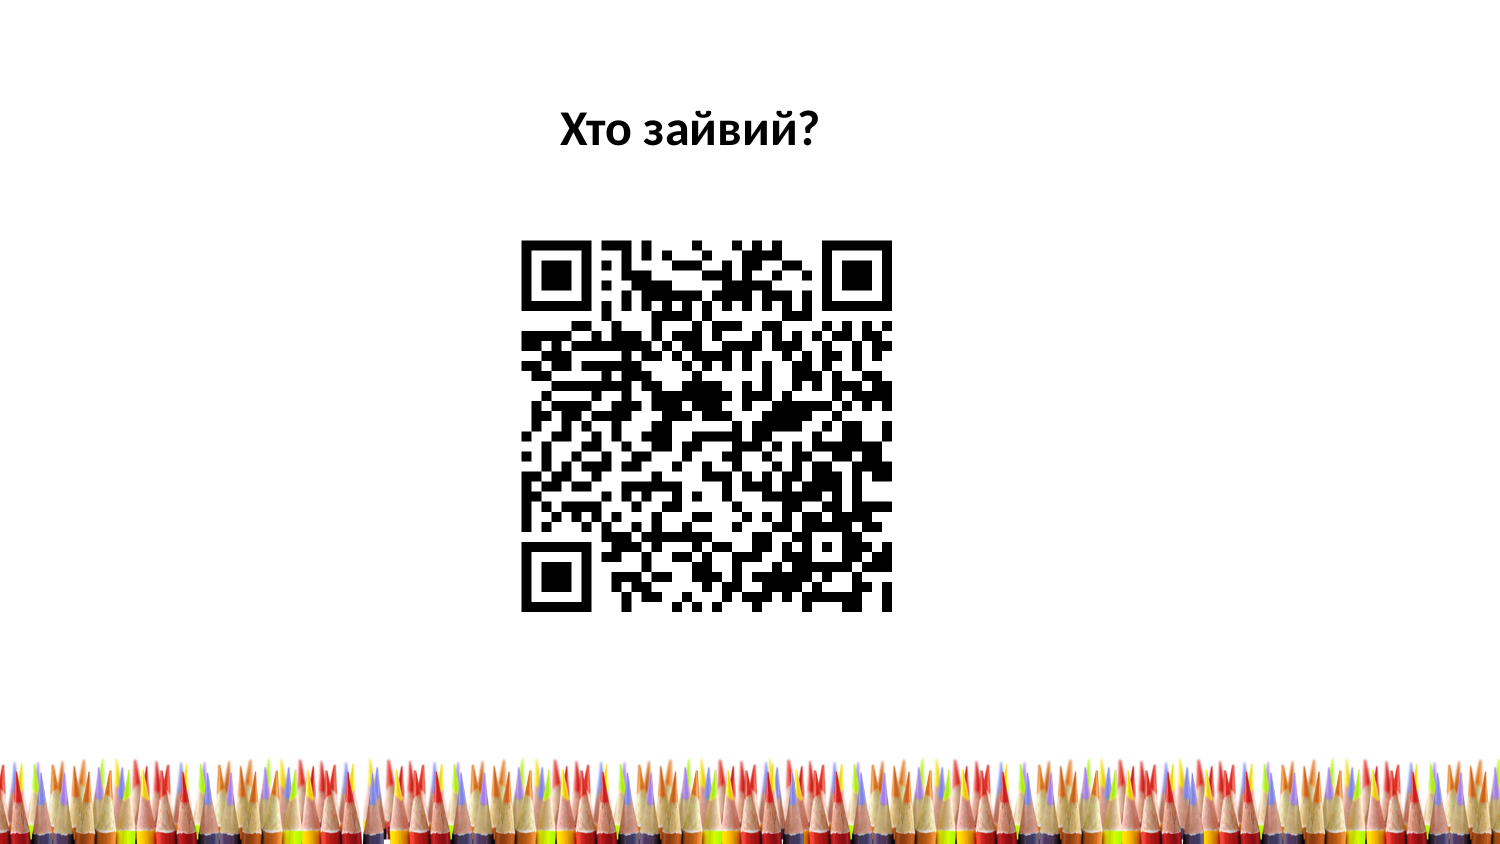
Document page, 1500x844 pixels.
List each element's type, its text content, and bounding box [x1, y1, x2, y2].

picture [501, 220, 913, 632]
picture [0, 756, 1500, 844]
text_box Хто зайвий? [395, 79, 1297, 163]
